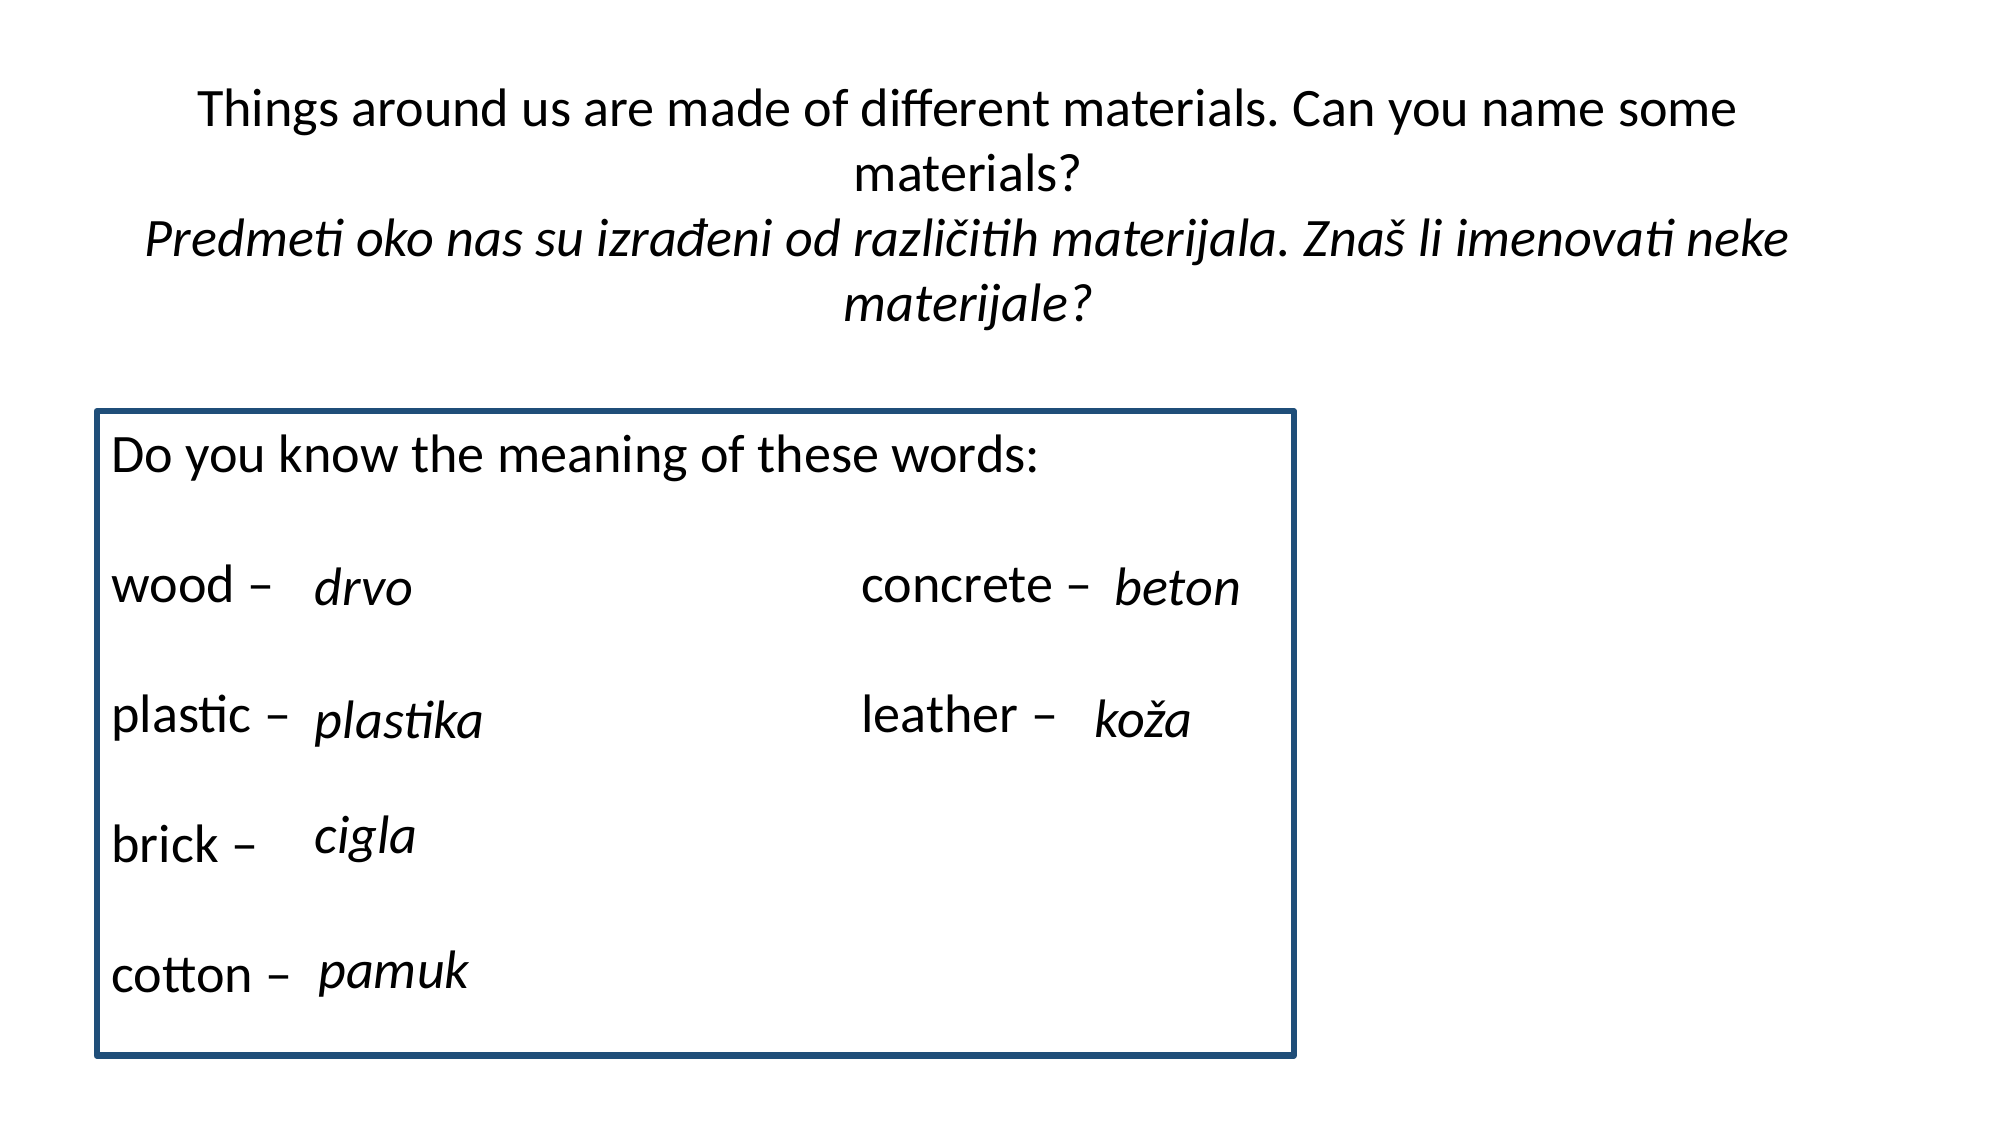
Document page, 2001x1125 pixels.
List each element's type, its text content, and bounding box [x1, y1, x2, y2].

text_box koža [1079, 676, 1484, 756]
text_box cigla [299, 791, 704, 872]
text_box plastika [299, 677, 704, 758]
text_box Things around us are made of different materials. Can you name some materials? Predmeti oko nas su izrađeni od različitih materijala. Znaš li imenovati neke materijale? [96, 65, 1842, 340]
text_box pamuk [303, 927, 708, 1007]
text_box beton [1099, 544, 1504, 624]
text_box drvo [299, 544, 704, 624]
text_box Do you know the meaning of these words: wood – concrete – plastic – leather – brick – cotton – [96, 411, 1294, 1056]
